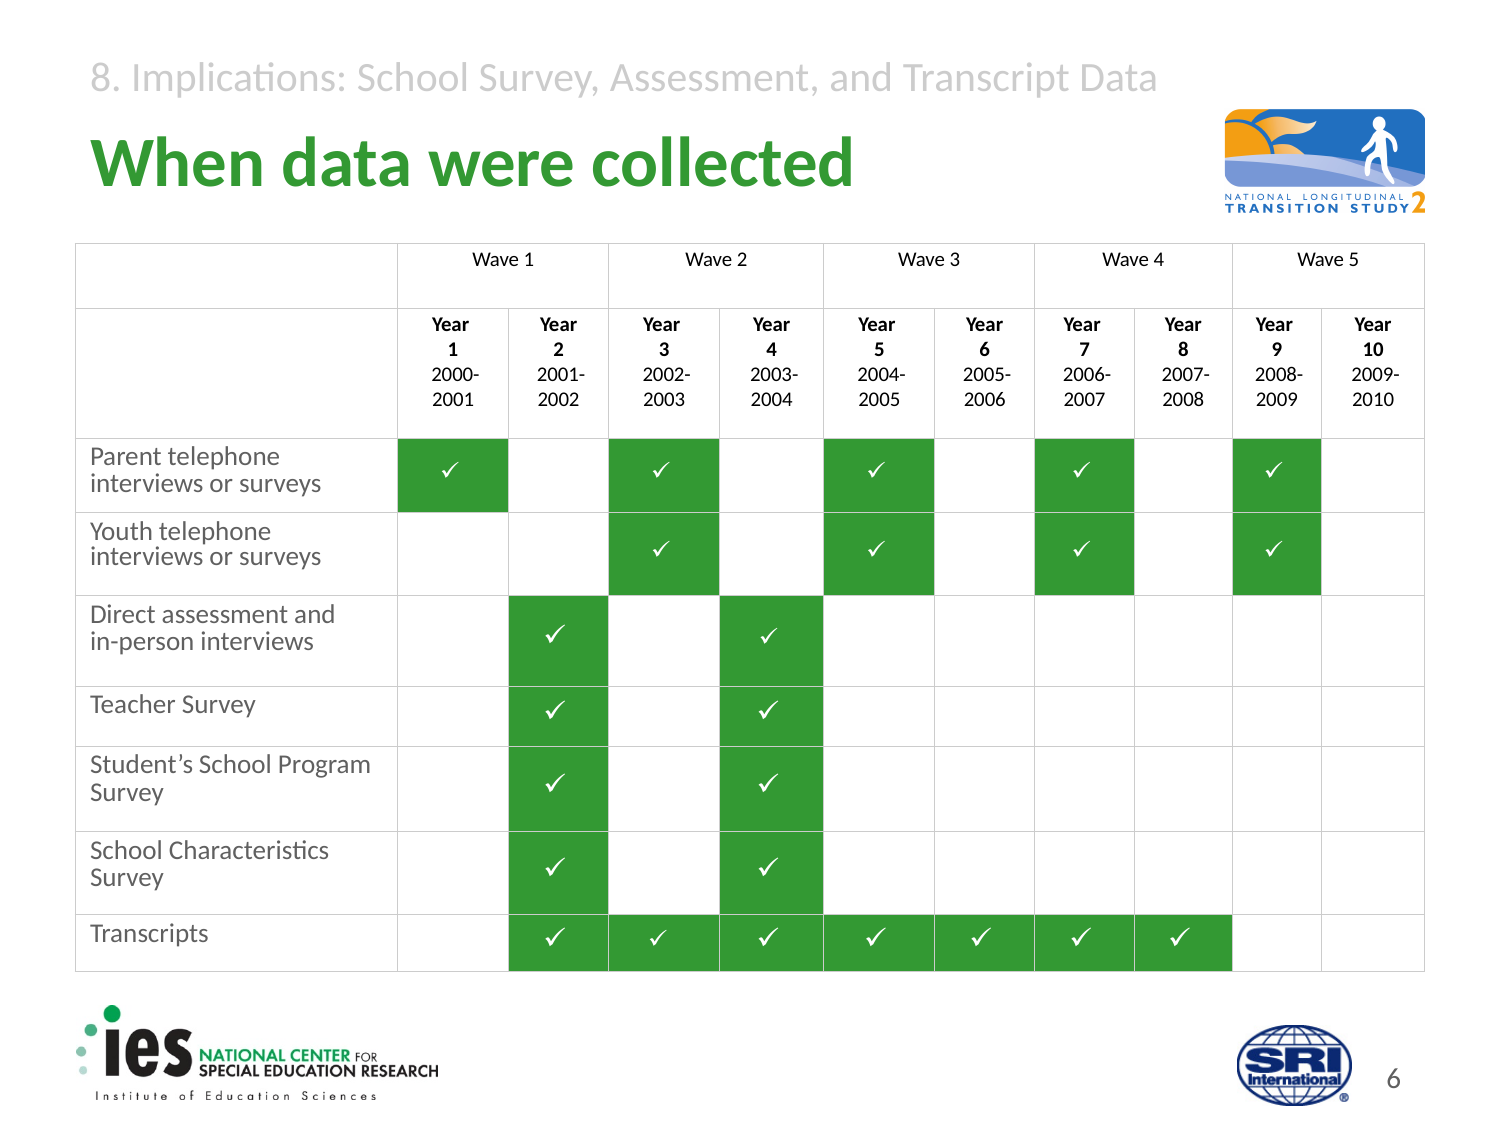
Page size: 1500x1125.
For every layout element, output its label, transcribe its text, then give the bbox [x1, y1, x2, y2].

table_cell [824, 596, 934, 686]
table_cell [1233, 596, 1321, 686]
table_cell [824, 687, 934, 746]
table_cell [398, 687, 508, 746]
picture [76, 1005, 438, 1100]
table_cell [935, 439, 1034, 512]
slide_number 5 [1312, 1051, 1417, 1125]
table_cell [509, 439, 608, 512]
table_cell [935, 832, 1034, 914]
table_cell [398, 439, 508, 512]
table_cell Direct assessment and in-person interviews [76, 596, 397, 686]
table_cell [824, 747, 934, 831]
table_cell [720, 747, 823, 831]
table_cell [1035, 439, 1134, 512]
table_cell [720, 915, 823, 971]
table_cell School Characteristics Survey [76, 832, 397, 914]
table_cell [720, 513, 823, 595]
table_cell [720, 832, 823, 914]
table_cell [398, 832, 508, 914]
table_header Wave 5 [1233, 244, 1424, 308]
table_cell Transcripts [76, 915, 397, 971]
table_cell [1135, 832, 1232, 914]
table_cell [720, 687, 823, 746]
picture [1237, 1025, 1352, 1106]
table_cell [398, 596, 508, 686]
table_cell [1322, 439, 1424, 512]
table_cell [720, 596, 823, 686]
table_cell [509, 596, 608, 686]
table_cell [398, 915, 508, 971]
table_cell [509, 687, 608, 746]
table_cell [824, 439, 934, 512]
table_cell [935, 687, 1034, 746]
table_cell [1135, 747, 1232, 831]
table_cell [609, 513, 719, 595]
table_cell Year 2 2001- 2002 [509, 309, 608, 438]
table_cell [1035, 596, 1134, 686]
table_cell [609, 687, 719, 746]
table_cell Year 9 2008- 2009 [1233, 309, 1321, 438]
table_cell Parent telephone interviews or surveys [76, 439, 397, 512]
table_cell [1233, 439, 1321, 512]
table_header Wave 4 [1035, 244, 1232, 308]
table_cell Year 1 2000- 2001 [398, 309, 508, 438]
table_cell Teacher Survey [76, 687, 397, 746]
table_cell [1135, 439, 1232, 512]
table_cell [509, 832, 608, 914]
table_cell [935, 747, 1034, 831]
table_cell [509, 747, 608, 831]
table_cell [1233, 513, 1321, 595]
table_cell [720, 439, 823, 512]
table_cell [935, 915, 1034, 971]
table_cell [1135, 915, 1232, 971]
table_cell [824, 832, 934, 914]
table_cell Student’s School Program Survey [76, 747, 397, 831]
table_header Wave 1 [398, 244, 608, 308]
table_cell [1035, 915, 1134, 971]
title When data were collected [74, 90, 1426, 226]
table_cell [1135, 513, 1232, 595]
table_cell Year 5 2004- 2005 [824, 309, 934, 438]
table_header Wave 2 [609, 244, 823, 308]
table_cell Year 3 2002- 2003 [609, 309, 719, 438]
table_cell [1035, 747, 1134, 831]
table_cell [1233, 687, 1321, 746]
table_cell Youth telephone interviews or surveys [76, 513, 397, 595]
table_cell [1322, 513, 1424, 595]
table_cell [398, 513, 508, 595]
table_header [76, 244, 397, 308]
table_cell [824, 915, 934, 971]
table_cell [1035, 687, 1134, 746]
table_cell Year 10 2009- 2010 [1322, 309, 1424, 438]
table_cell Year 7 2006- 2007 [1035, 309, 1134, 438]
table_cell [935, 596, 1034, 686]
table_cell [1233, 915, 1321, 971]
table_cell [1322, 915, 1424, 971]
table_cell [1233, 832, 1321, 914]
table_cell [609, 915, 719, 971]
table_cell [1233, 747, 1321, 831]
table_cell [76, 309, 397, 438]
table_cell [398, 747, 508, 831]
table_cell [1322, 832, 1424, 914]
table_cell [509, 915, 608, 971]
table_cell [509, 513, 608, 595]
table_cell Year 6 2005- 2006 [935, 309, 1034, 438]
table_cell [609, 832, 719, 914]
table_cell [1322, 687, 1424, 746]
table_cell [935, 513, 1034, 595]
table_cell [1135, 687, 1232, 746]
table_cell [1035, 513, 1134, 595]
table_cell [1322, 747, 1424, 831]
table_cell [609, 439, 719, 512]
table_cell [609, 596, 719, 686]
table_cell Year 8 2007- 2008 [1135, 309, 1232, 438]
table_cell [1322, 596, 1424, 686]
table_cell [824, 513, 934, 595]
table_cell [1035, 832, 1134, 914]
table_cell [609, 747, 719, 831]
table_cell Year 4 2003- 2004 [720, 309, 823, 438]
table_header Wave 3 [824, 244, 1034, 308]
table_cell [1135, 596, 1232, 686]
